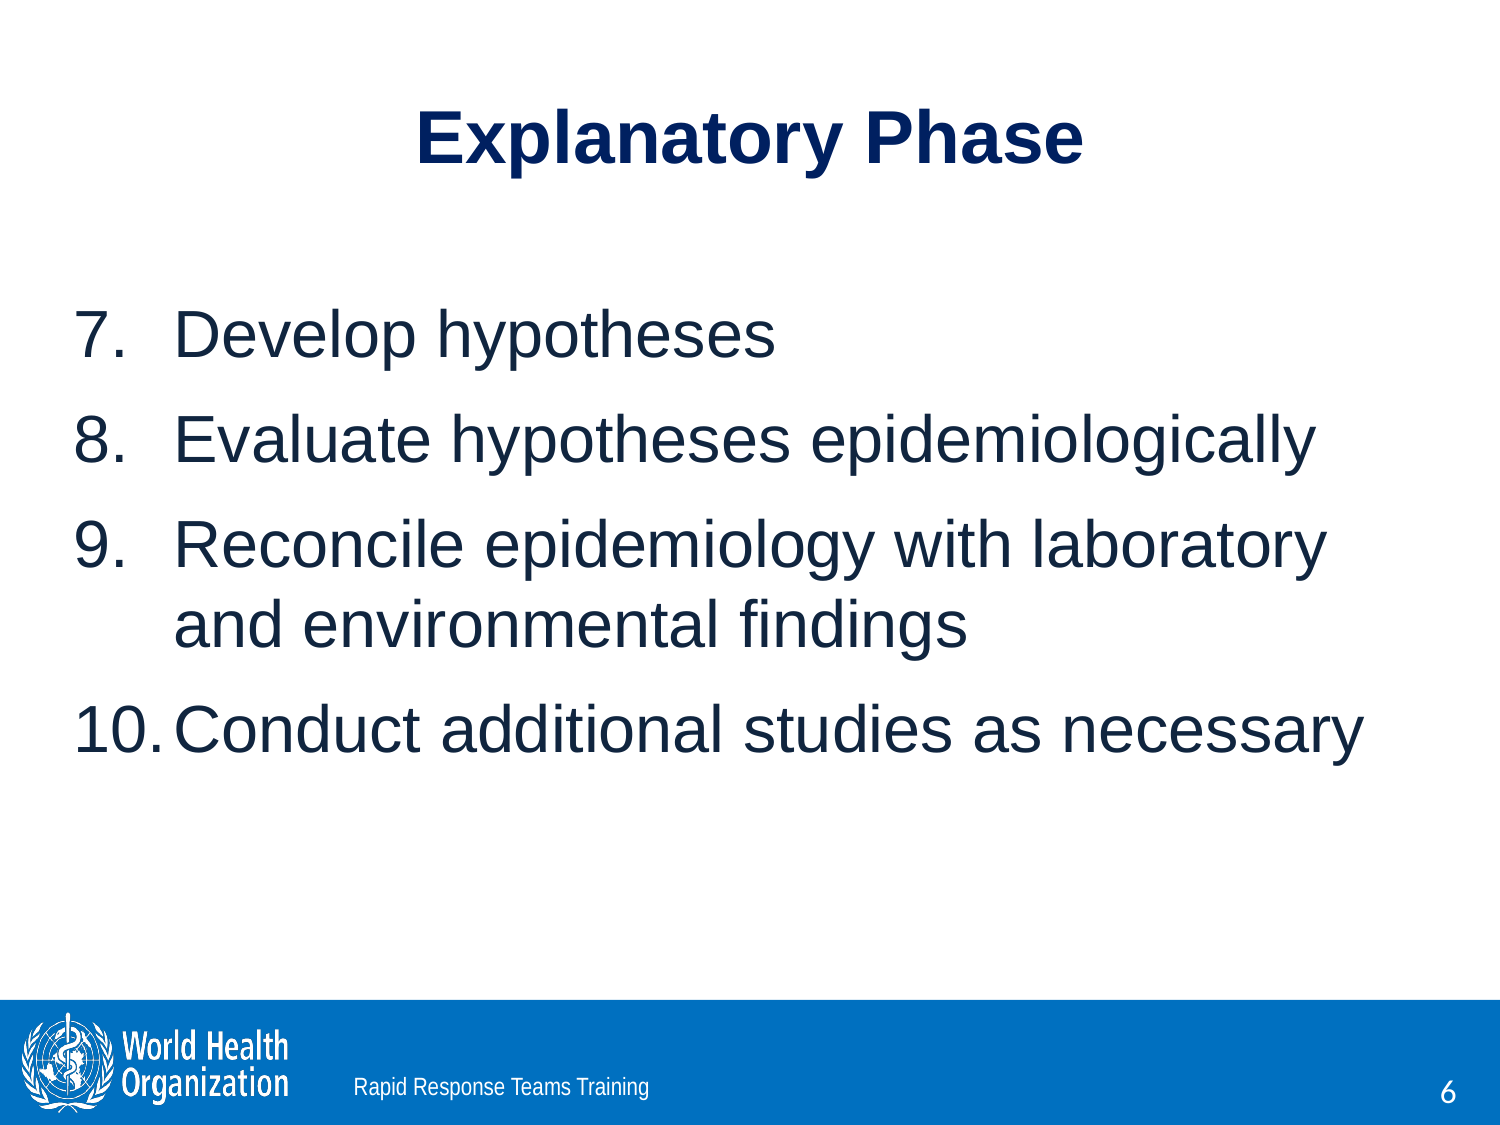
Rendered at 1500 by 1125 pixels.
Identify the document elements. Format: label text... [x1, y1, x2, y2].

text_box Develop hypotheses Evaluate hypotheses epidemiologically Reconcile epidemiology with laboratory and environmental findings Conduct additional studies as necessary [58, 283, 1437, 1071]
text_box Explanatory Phase [62, 81, 1439, 244]
picture [21, 1012, 288, 1113]
